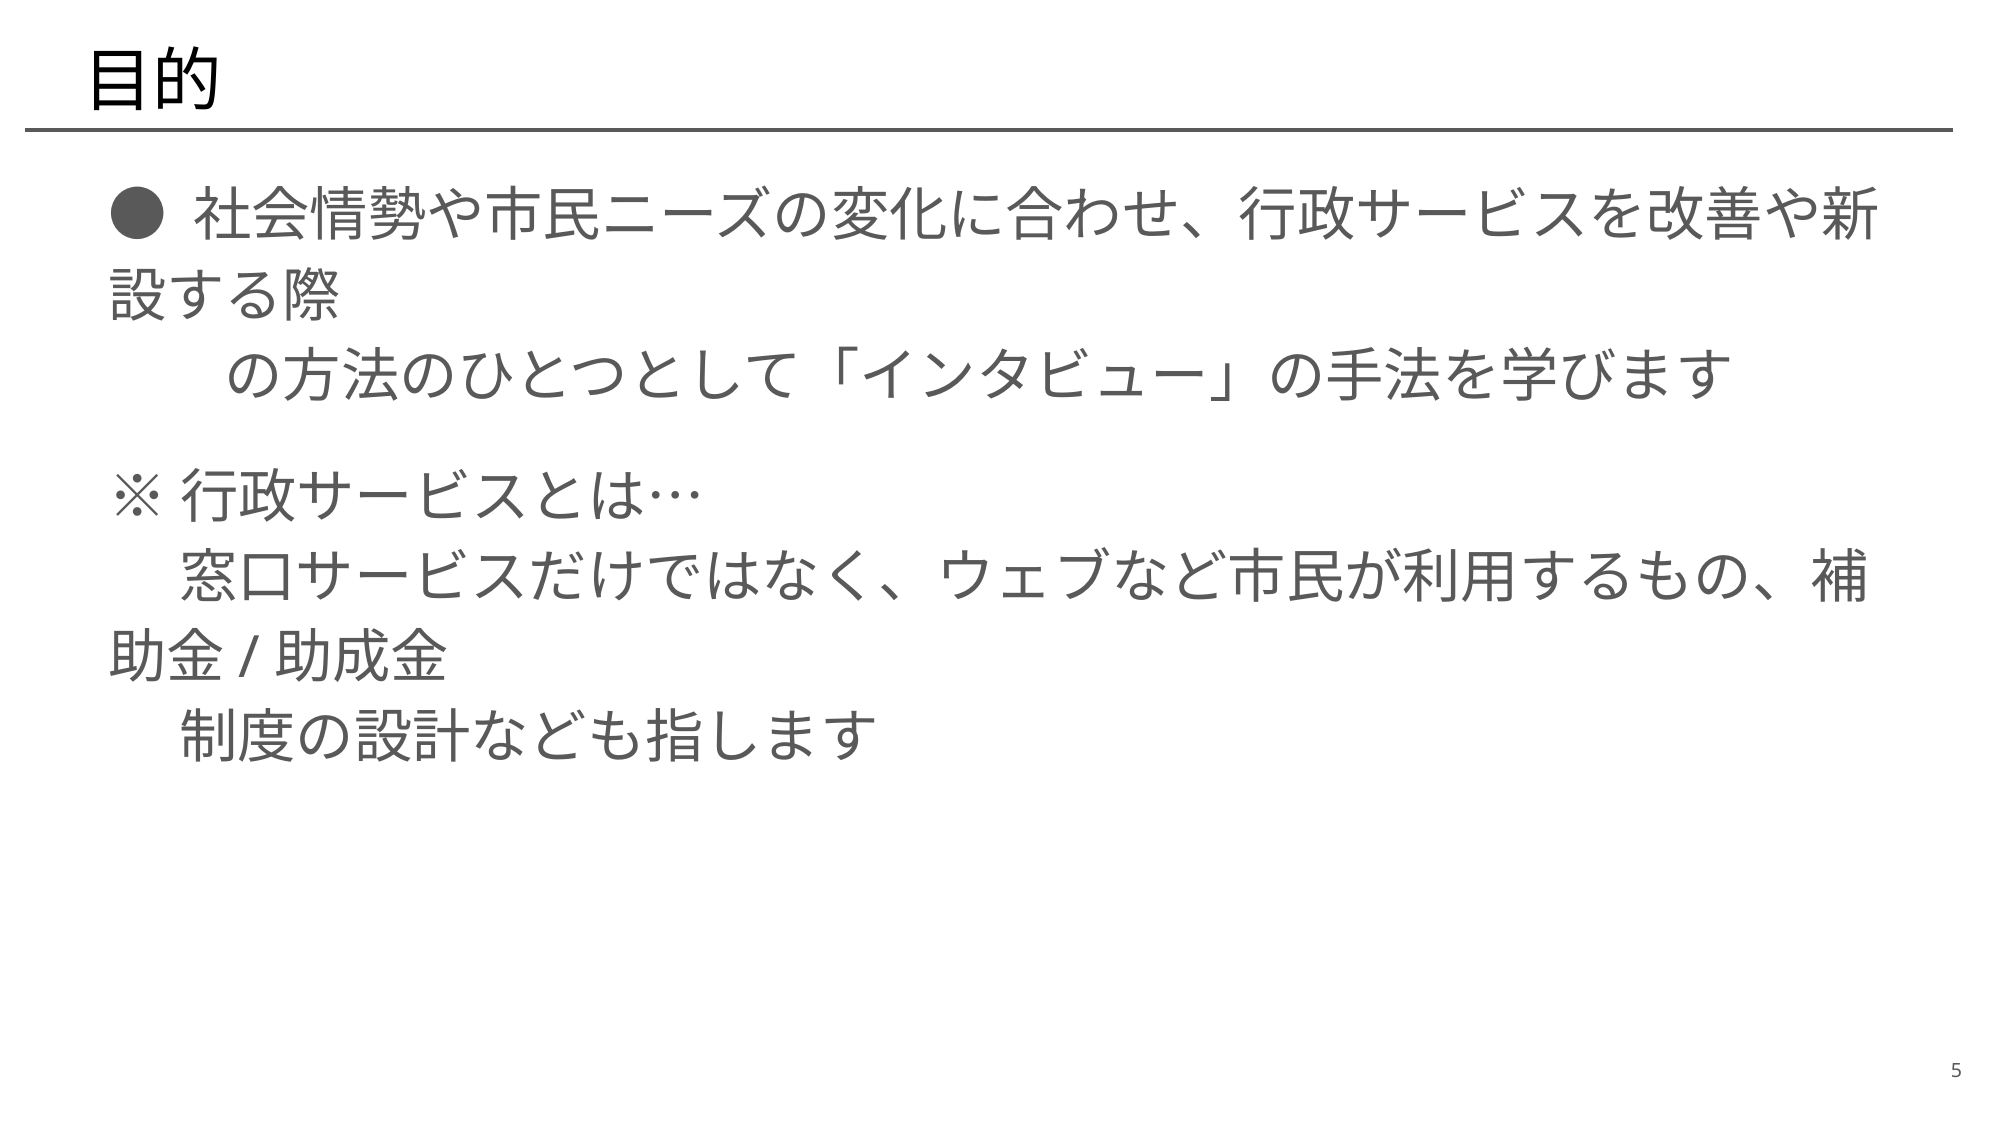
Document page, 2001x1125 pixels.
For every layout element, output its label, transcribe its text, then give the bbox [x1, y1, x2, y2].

list ● 社会情勢や市民ニーズの変化に合わせ、行政サービスを改善や新設する際 の方法のひとつとして「インタビュー」の手法を学びます ※行政サービスとは… 窓口サービスだけではなく、ウェブなど市民が利用するもの、補助金/助成金 制度の設計なども指します [68, 152, 1932, 900]
title 目的 [68, 21, 1764, 136]
slide_number 5 [1857, 1027, 1977, 1114]
